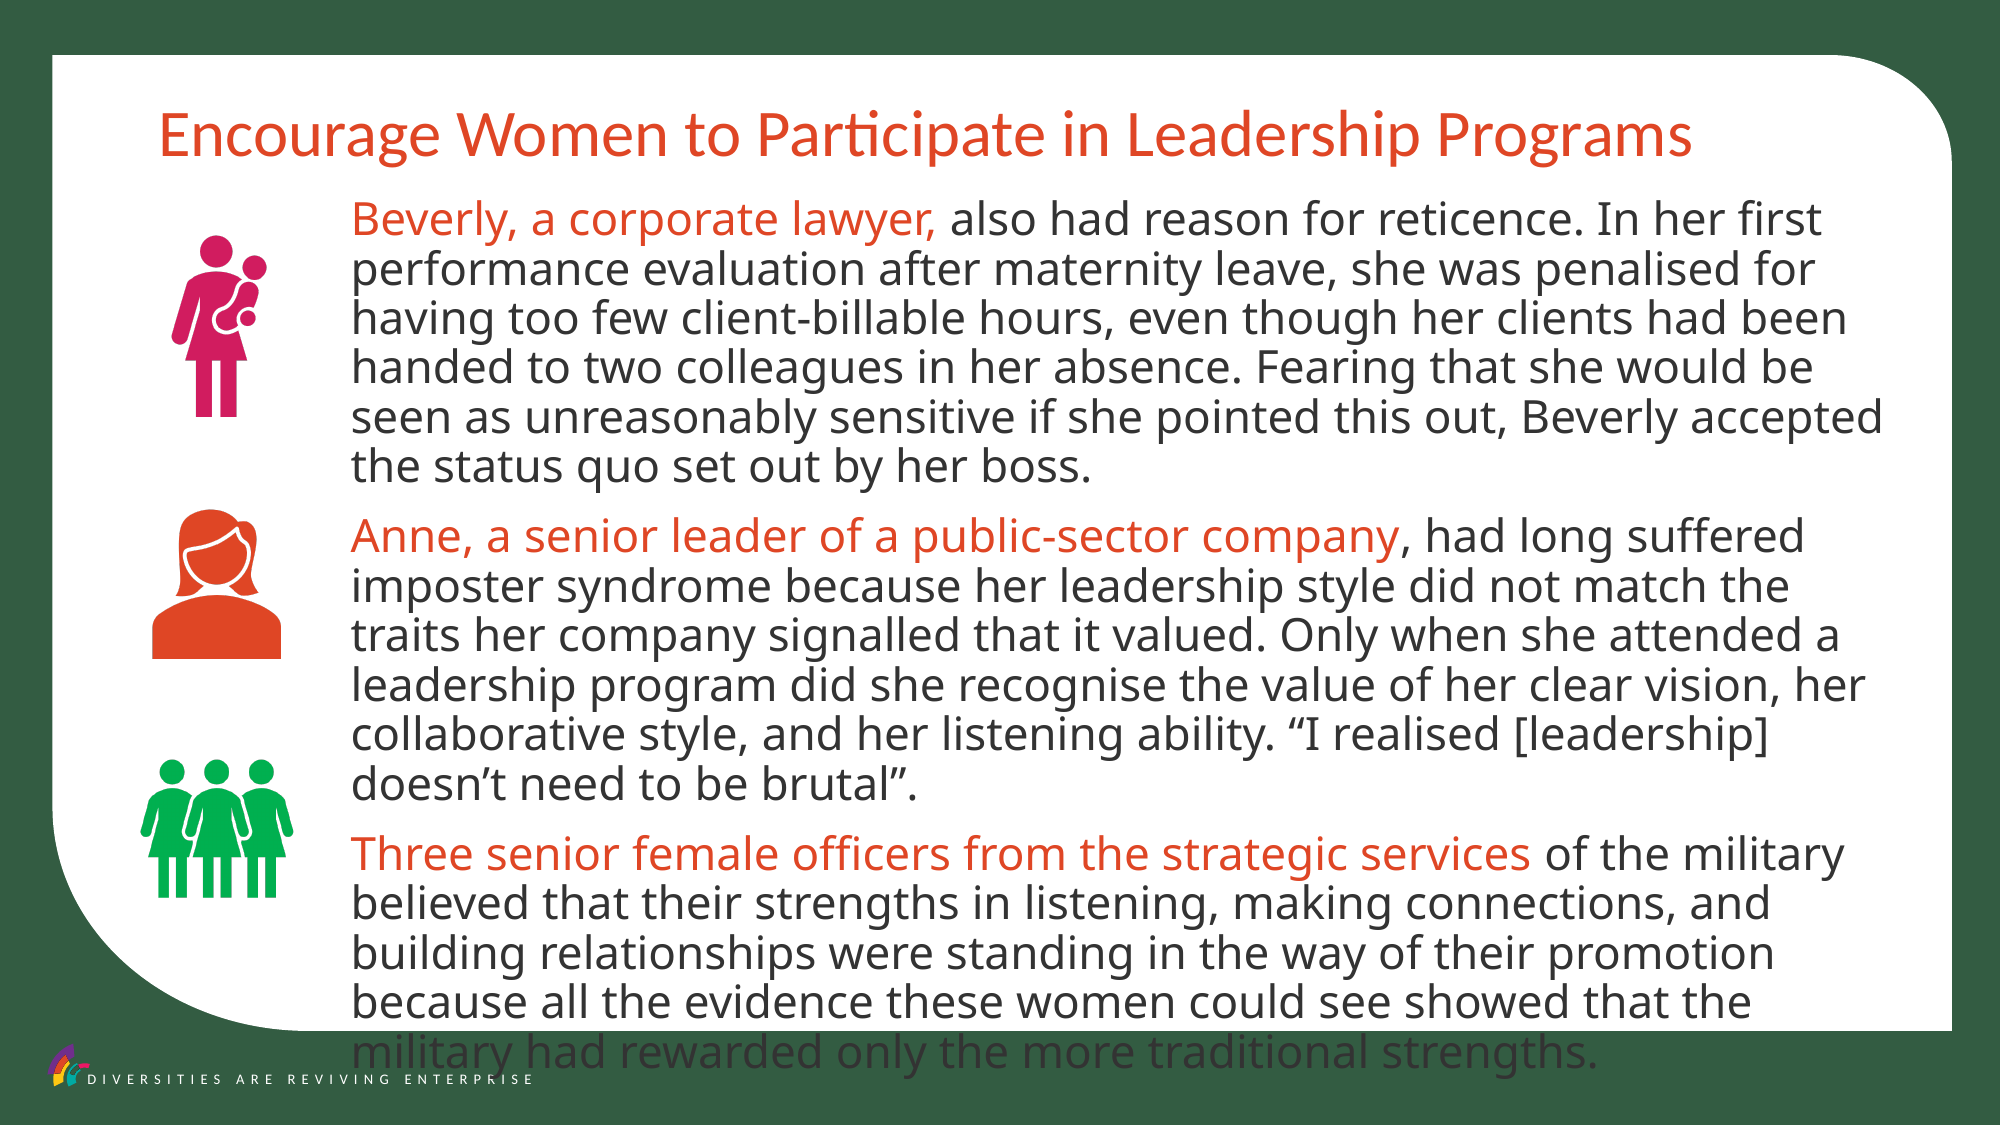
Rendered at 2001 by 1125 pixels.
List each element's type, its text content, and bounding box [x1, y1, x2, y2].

picture [131, 743, 302, 914]
picture [122, 229, 316, 423]
list Encourage Women to Participate in Leadership Programs [143, 91, 1882, 224]
list Beverly, a corporate lawyer, also had reason for reticence. In her first performance evaluation after maternity leave, she was penalised for having too few client-billable hours, even though her clients had been handed to two colleagues in her absence. Fearing that she would be seen as unreasonably sensitive if she pointed this out, Beverly accepted the status quo set out by her boss. Anne, a senior leader of a public-sector company, had long suffered imposter syndrome because her leadership style did not match the traits her company signalled that it valued. Only when she attended a leadership program did she recognise the value of her clear vision, her collaborative style, and her listening ability. “I realised [leadership] doesn’t need to be brutal”. Three senior female officers from the strategic services of the military believed that their strengths in listening, making connections, and building relationships were standing in the way of their promotion because all the evidence these women could see showed that the military had rewarded only the more traditional strengths. [335, 188, 1905, 821]
picture [120, 494, 313, 687]
